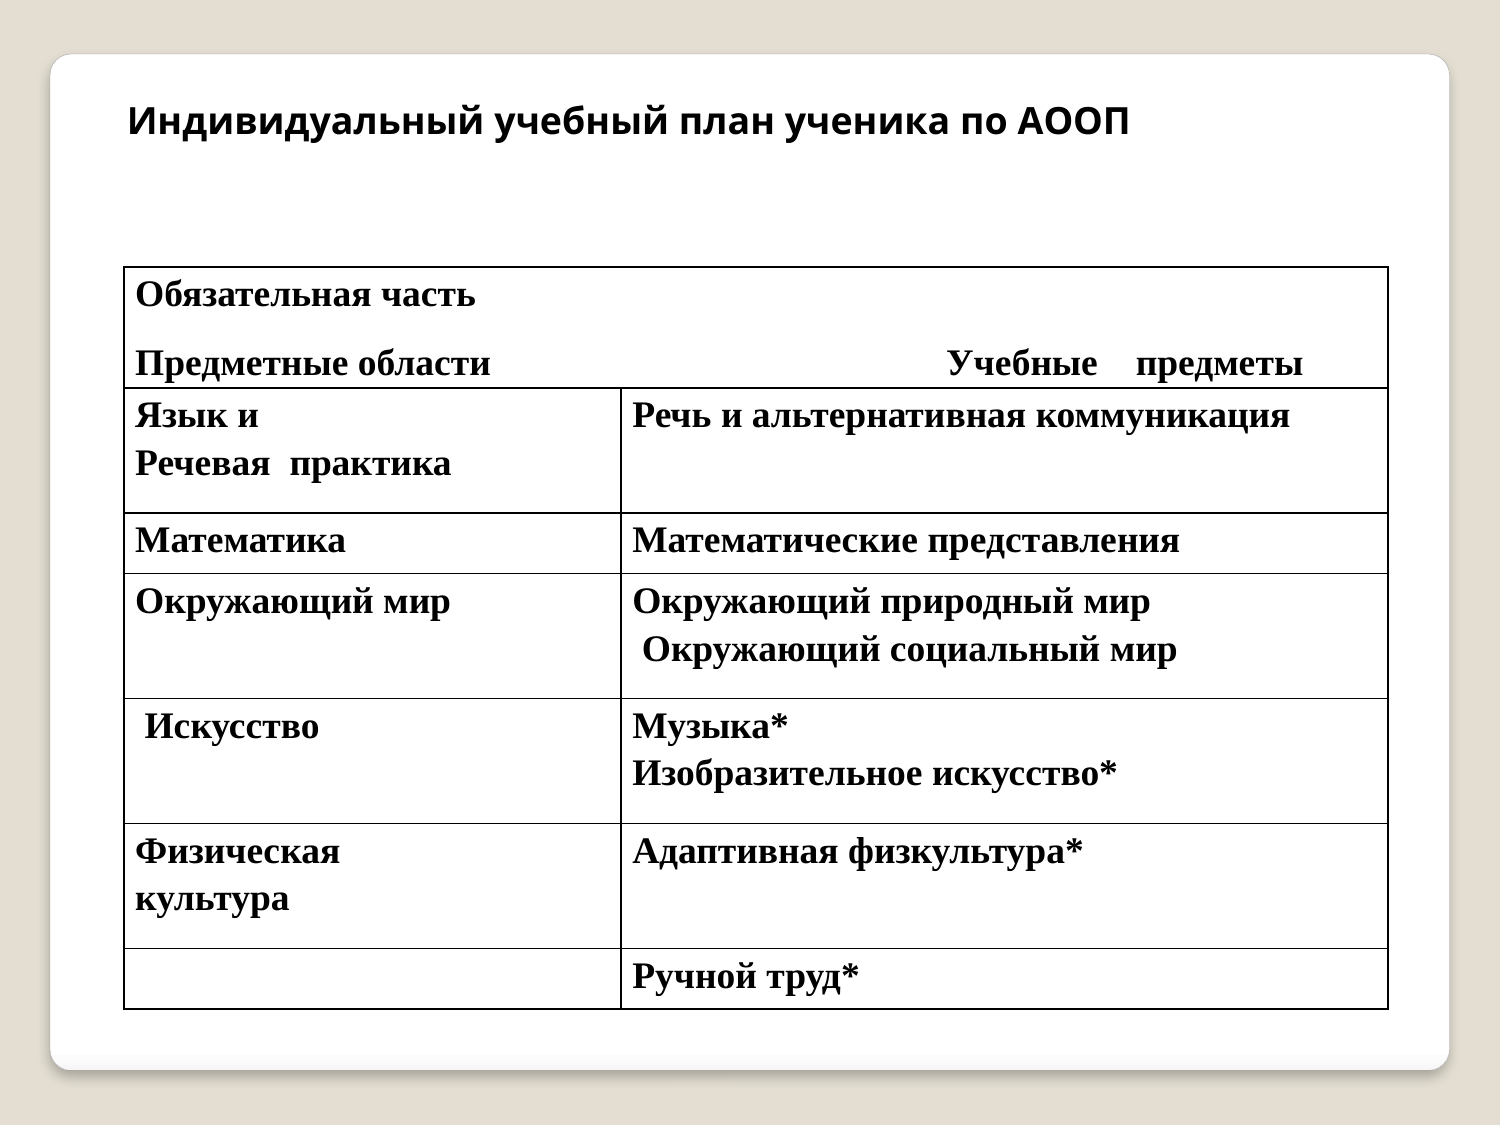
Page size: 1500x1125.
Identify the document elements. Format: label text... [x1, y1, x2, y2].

table_cell Математические представления [622, 514, 1387, 573]
table_cell Ручной труд* [622, 949, 1387, 1008]
table_cell Речь и альтернативная коммуникация [622, 389, 1387, 512]
table_cell Физическая культура [125, 824, 620, 948]
table_cell Музыка* Изобразительное искусство* [622, 699, 1387, 823]
table_cell Искусство [125, 699, 620, 823]
table_cell Язык и Речевая практика [125, 389, 620, 512]
table_cell Окружающий мир [125, 574, 620, 698]
table_header Обязательная часть Предметные области Учебные предметы [125, 268, 1387, 387]
table_cell Окружающий природный мир Окружающий социальный мир [622, 574, 1387, 698]
table_cell Математика [125, 514, 620, 573]
table_cell Адаптивная физкультура* [622, 824, 1387, 948]
text_box Индивидуальный учебный план ученика по АООП [112, 89, 1376, 150]
table_cell [125, 949, 620, 1008]
